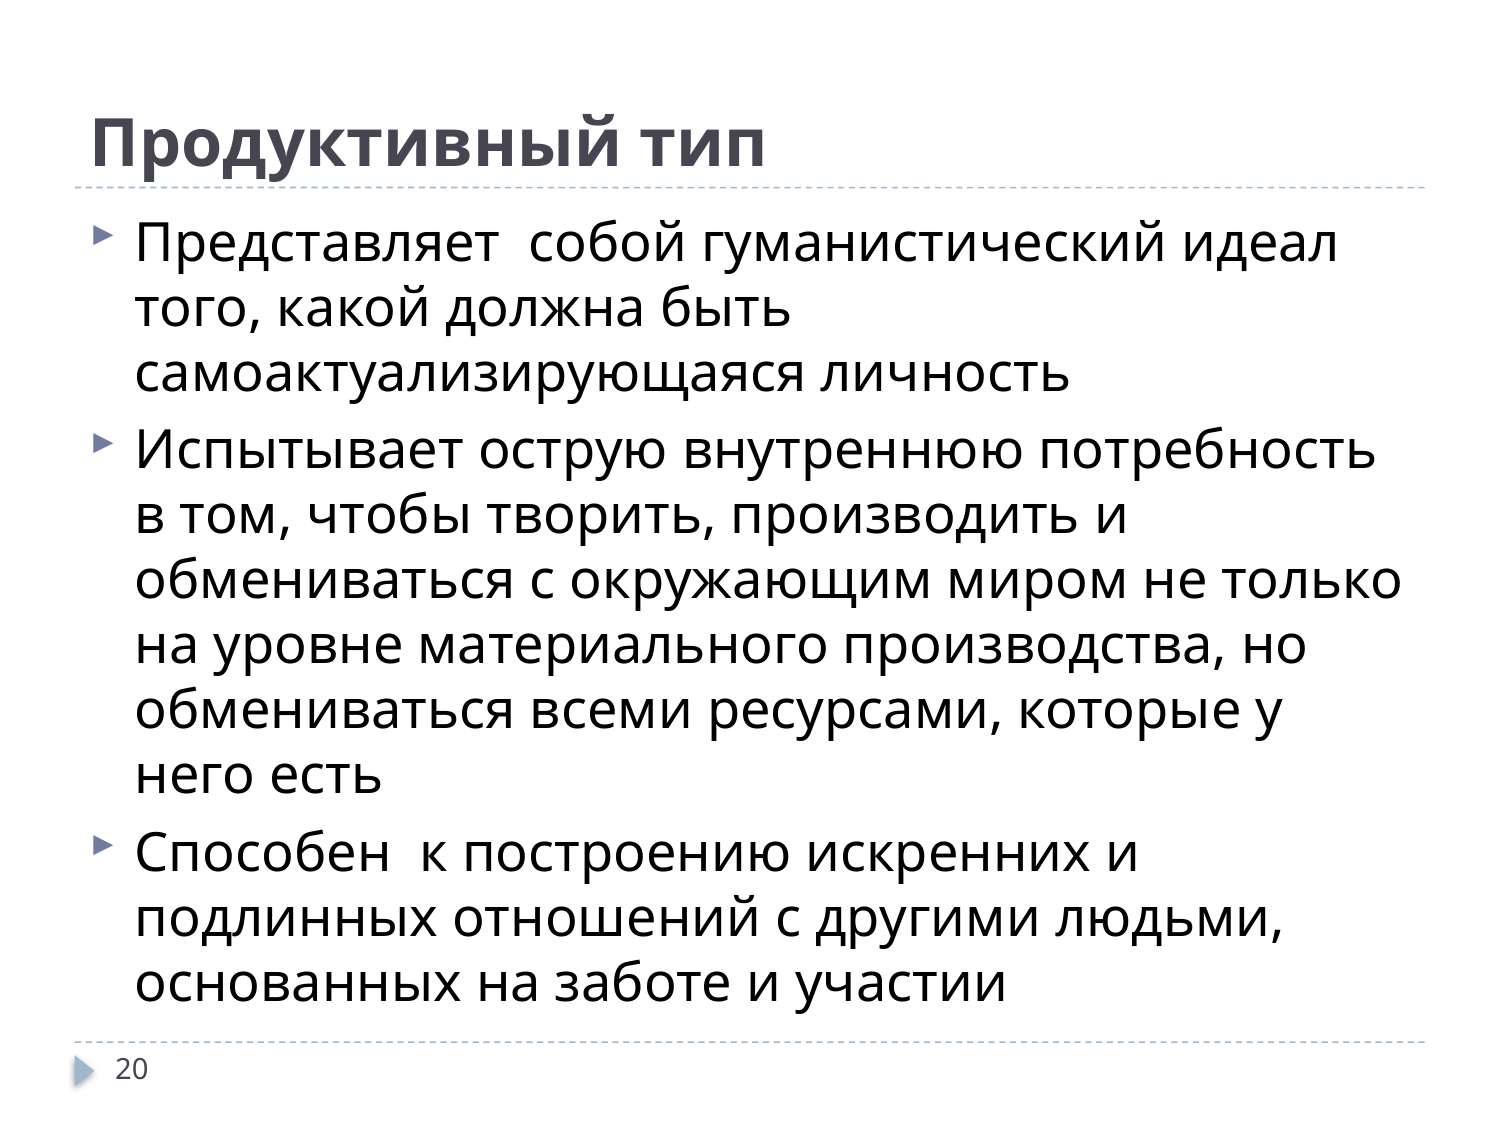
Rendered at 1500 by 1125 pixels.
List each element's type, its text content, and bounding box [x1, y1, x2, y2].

title Продуктивный тип [75, 24, 1425, 188]
slide_number 20 [100, 1042, 426, 1103]
list Представляет собой гуманистический идеал того, какой должна быть самоактуализирующаяся личность Испытывает острую внутреннюю потребность в том, чтобы творить, производить и обмениваться с окружающим миром не только на уровне материального производства, но обмениваться всеми ресурсами, которые у него есть Способен к построению искренних и подлинных отношений с другими людьми, основанных на заботе и участии [75, 200, 1425, 1010]
